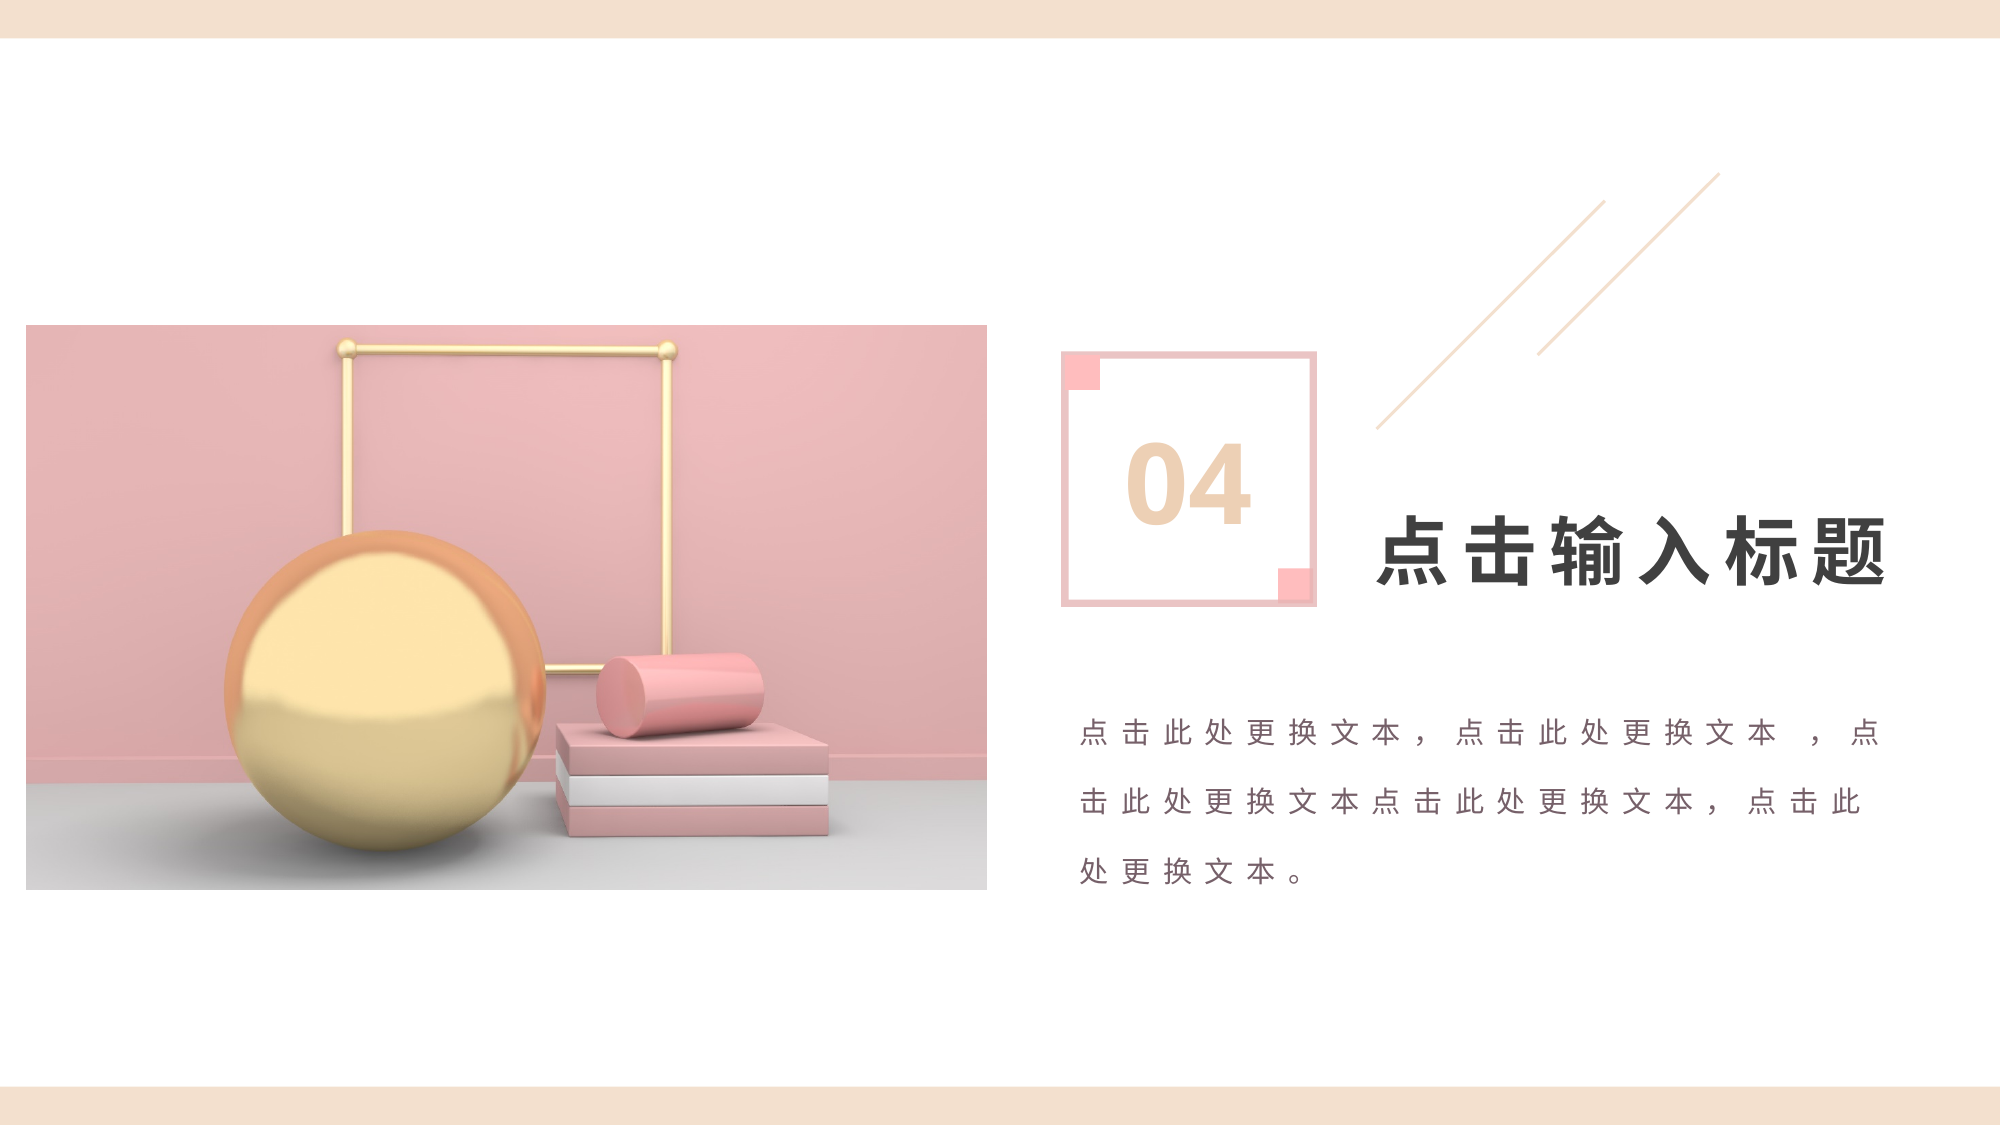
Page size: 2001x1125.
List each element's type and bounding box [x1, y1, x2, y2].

text_box [26, 173, 1974, 890]
text_box [0, 0, 2000, 39]
text_box [0, 1086, 2000, 1125]
